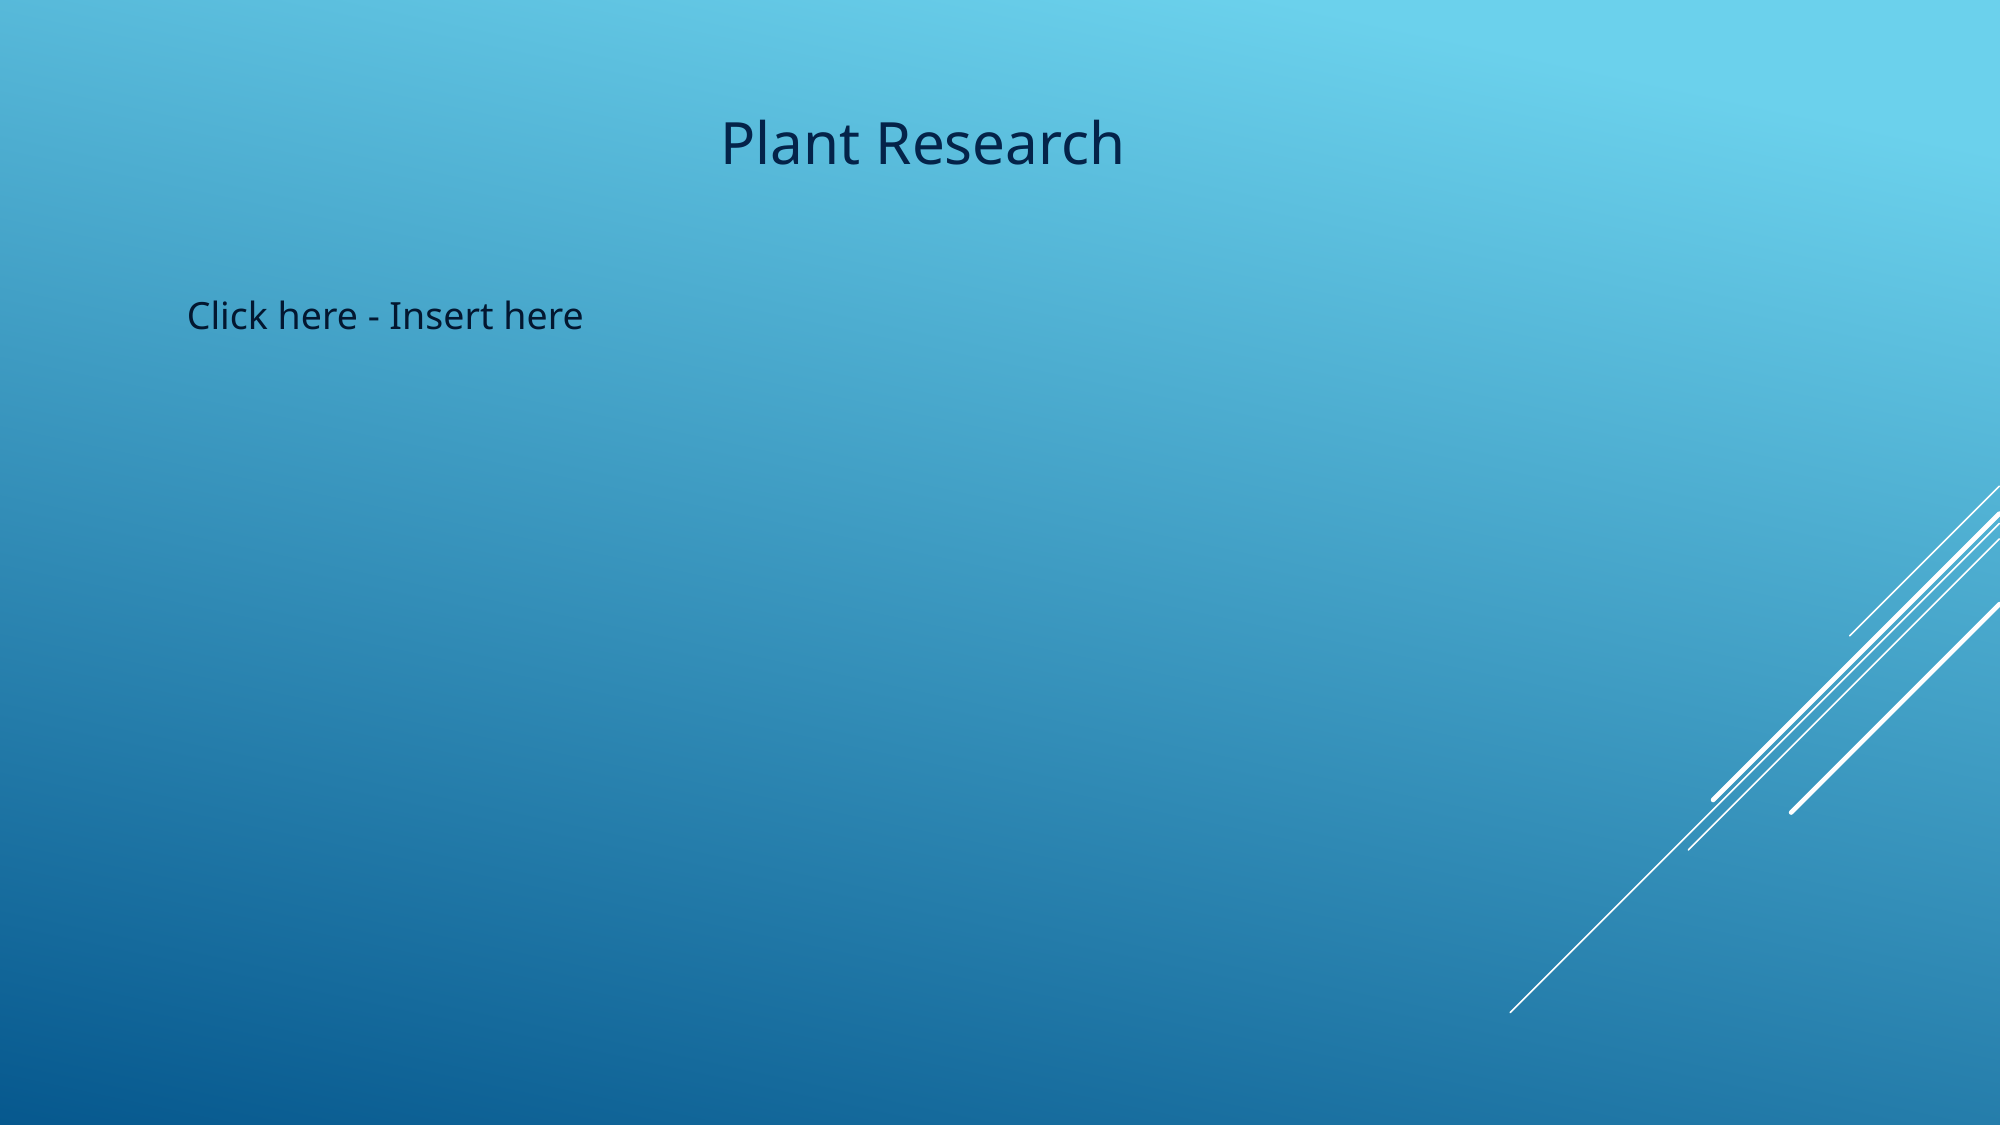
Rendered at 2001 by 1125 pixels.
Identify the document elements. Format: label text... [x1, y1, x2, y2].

text_box Click here - Insert here [172, 284, 1492, 345]
text_box Plant Research [705, 99, 1350, 184]
